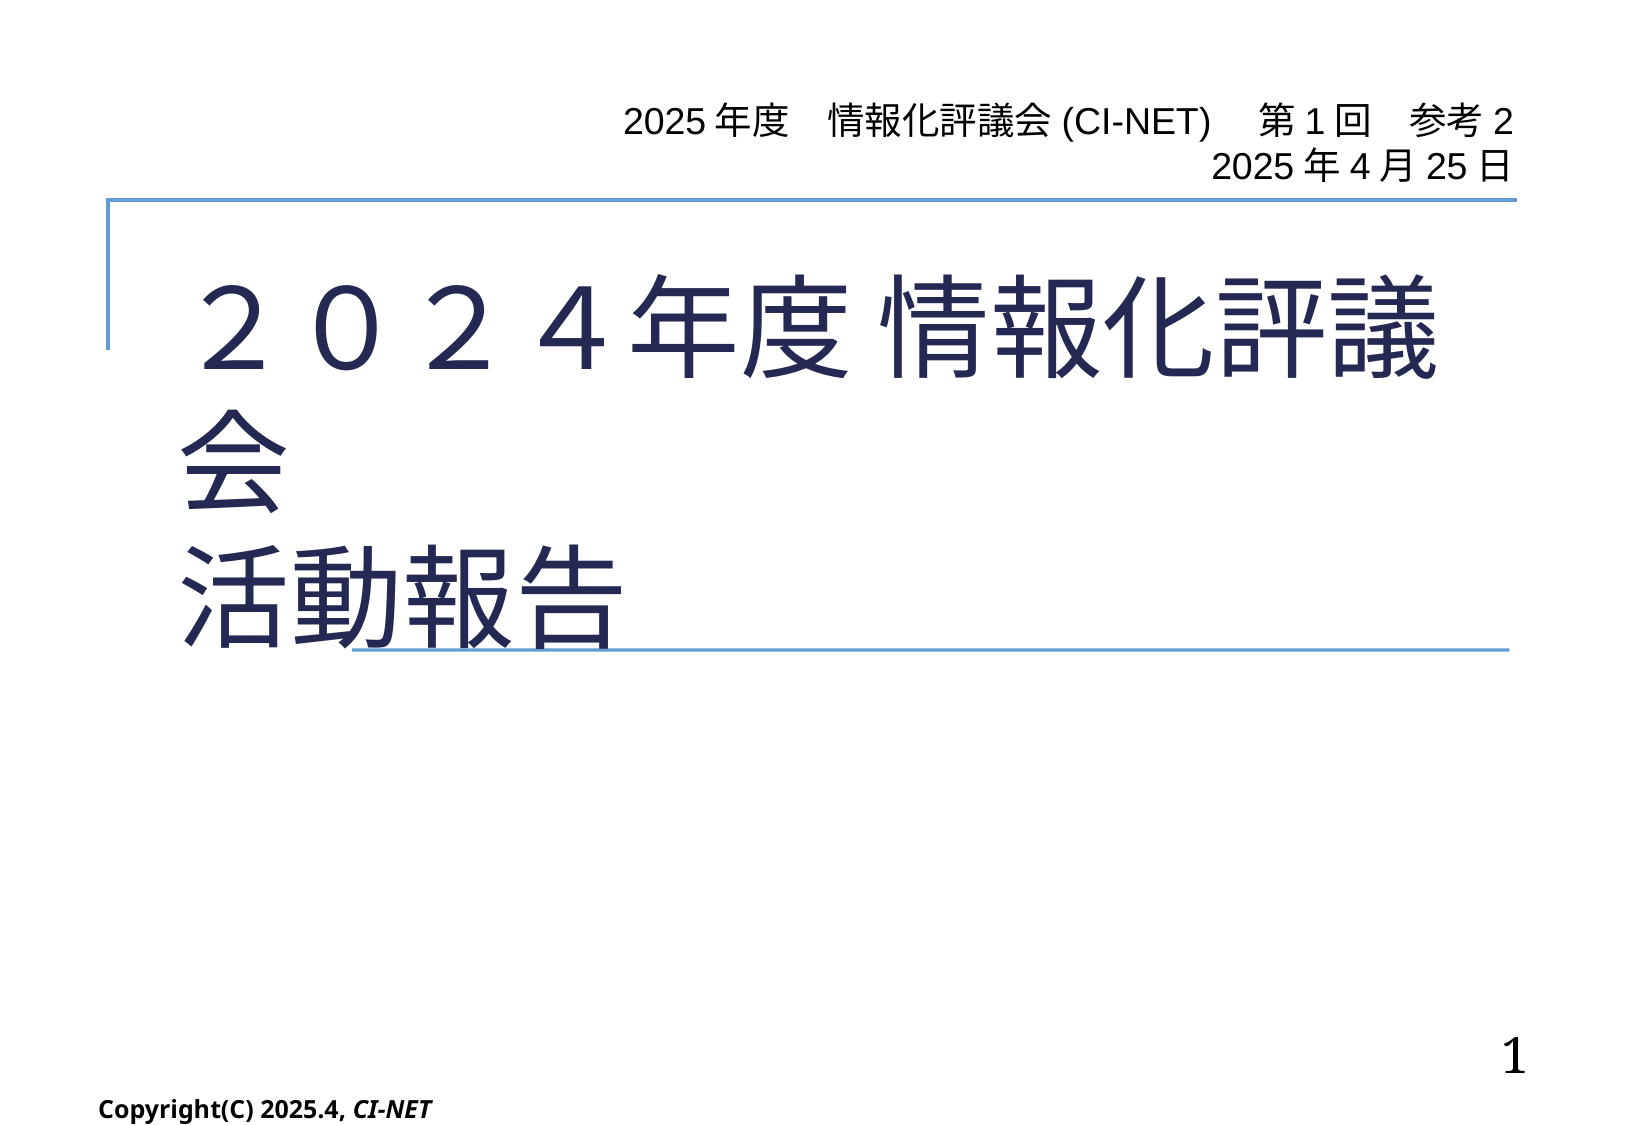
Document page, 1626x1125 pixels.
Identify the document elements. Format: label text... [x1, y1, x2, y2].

slide_number 1 [1164, 1024, 1544, 1100]
title ２０２４年度 情報化評議会 活動報告 [162, 249, 1544, 538]
text_box 2025年度 情報化評議会(CI-NET) 第1回 参考2 2025年4月25日 [349, 89, 1529, 195]
